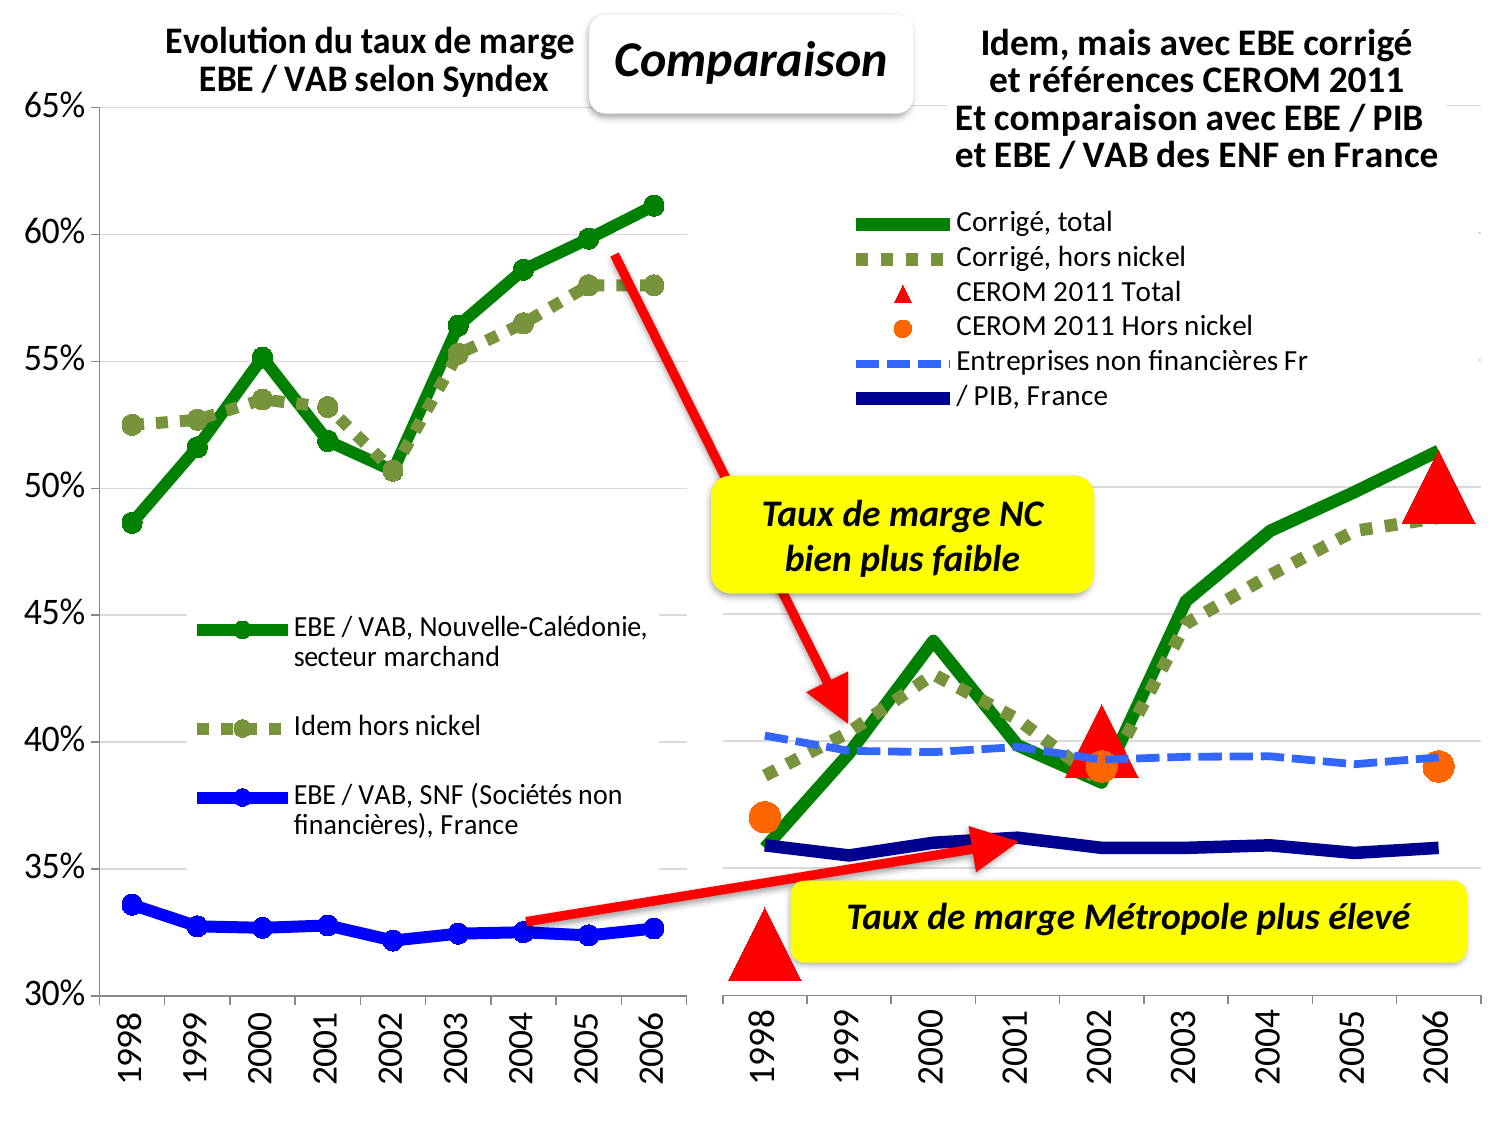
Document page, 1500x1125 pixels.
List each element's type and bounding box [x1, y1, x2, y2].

text_box [525, 841, 1019, 922]
chart [23, 14, 1482, 1101]
text_box [614, 254, 849, 725]
